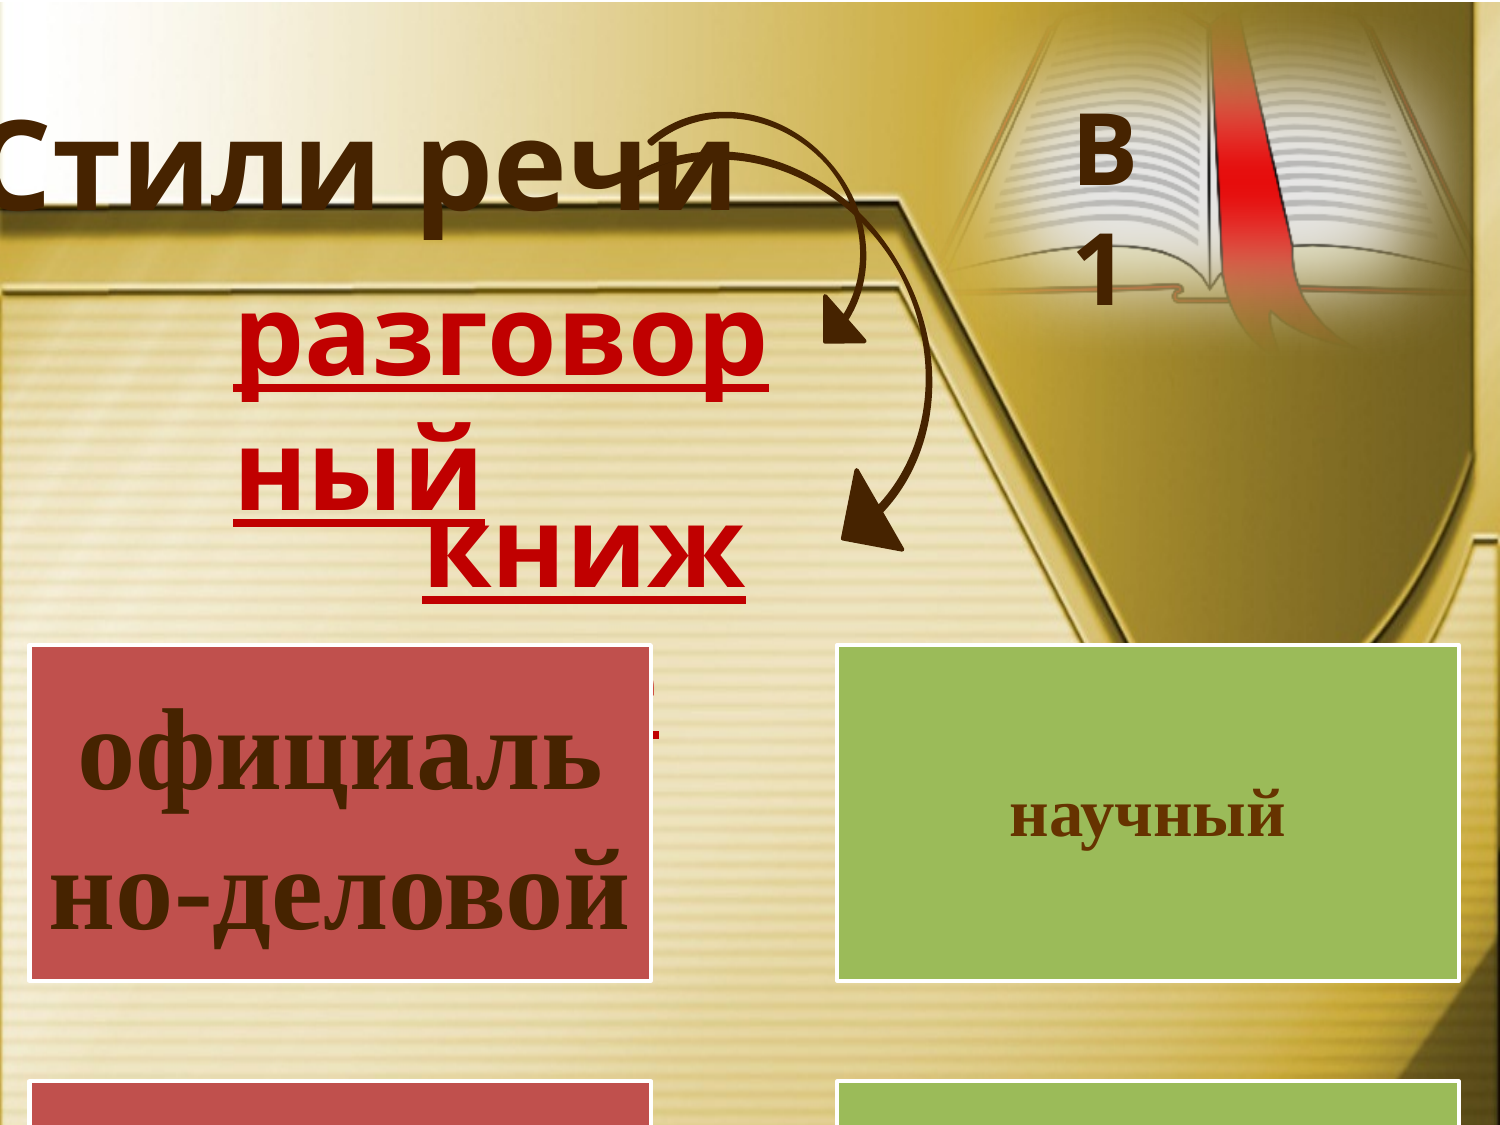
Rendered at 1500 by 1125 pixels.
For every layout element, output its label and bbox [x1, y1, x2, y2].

picture [0, 0, 1500, 1125]
text_box [29, 644, 1459, 1071]
